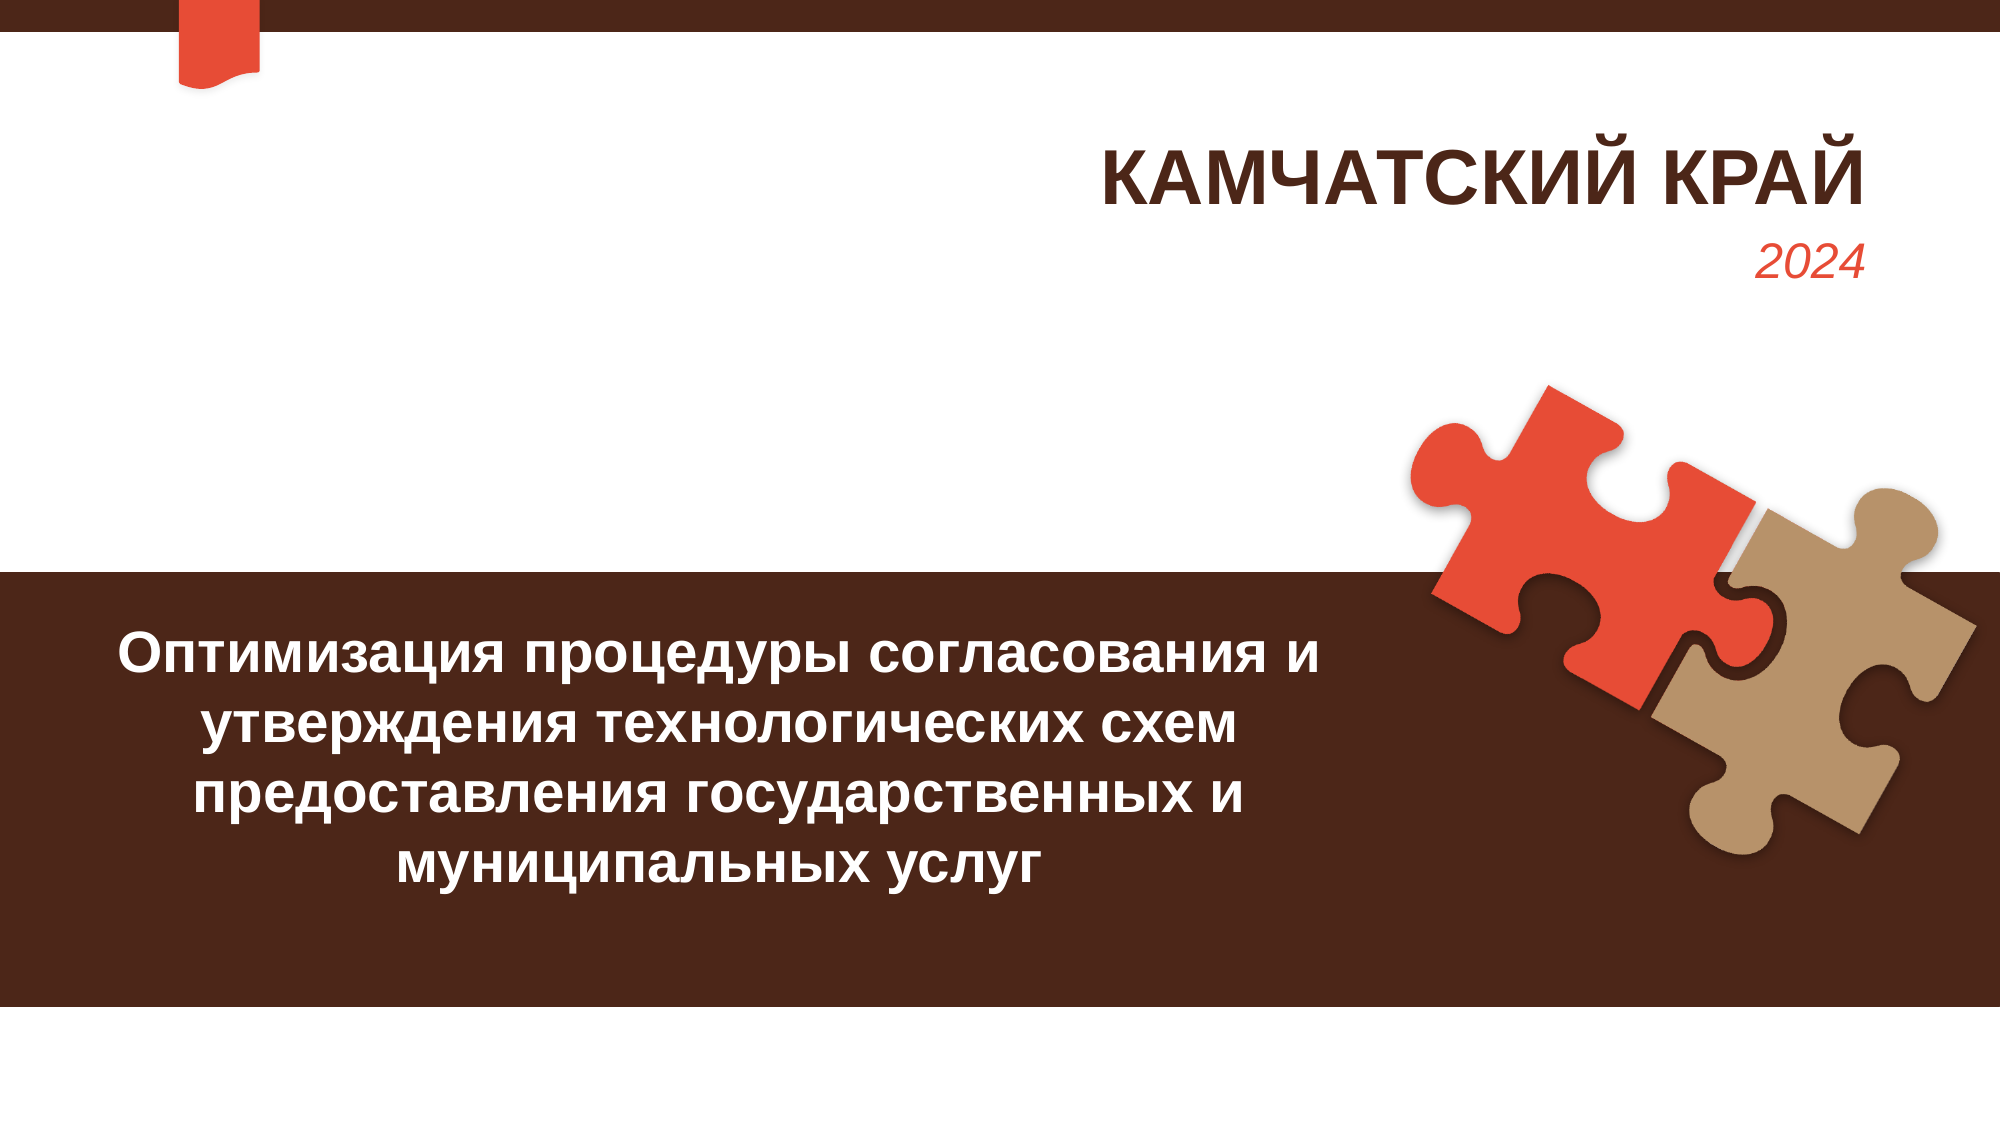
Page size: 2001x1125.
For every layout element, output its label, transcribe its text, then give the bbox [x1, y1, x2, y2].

text_box Оптимизация процедуры согласования и утверждения технологических схем предоставления государственных и муниципальных услуг [23, 606, 1416, 902]
picture [1320, 274, 2000, 906]
text_box [0, 574, 1999, 1006]
text_box [0, 0, 180, 30]
text_box 2024 [855, 221, 1882, 297]
text_box КАМЧАТСКИЙ КРАЙ [589, 119, 1882, 228]
text_box [258, 0, 2000, 30]
text_box [180, 0, 258, 87]
